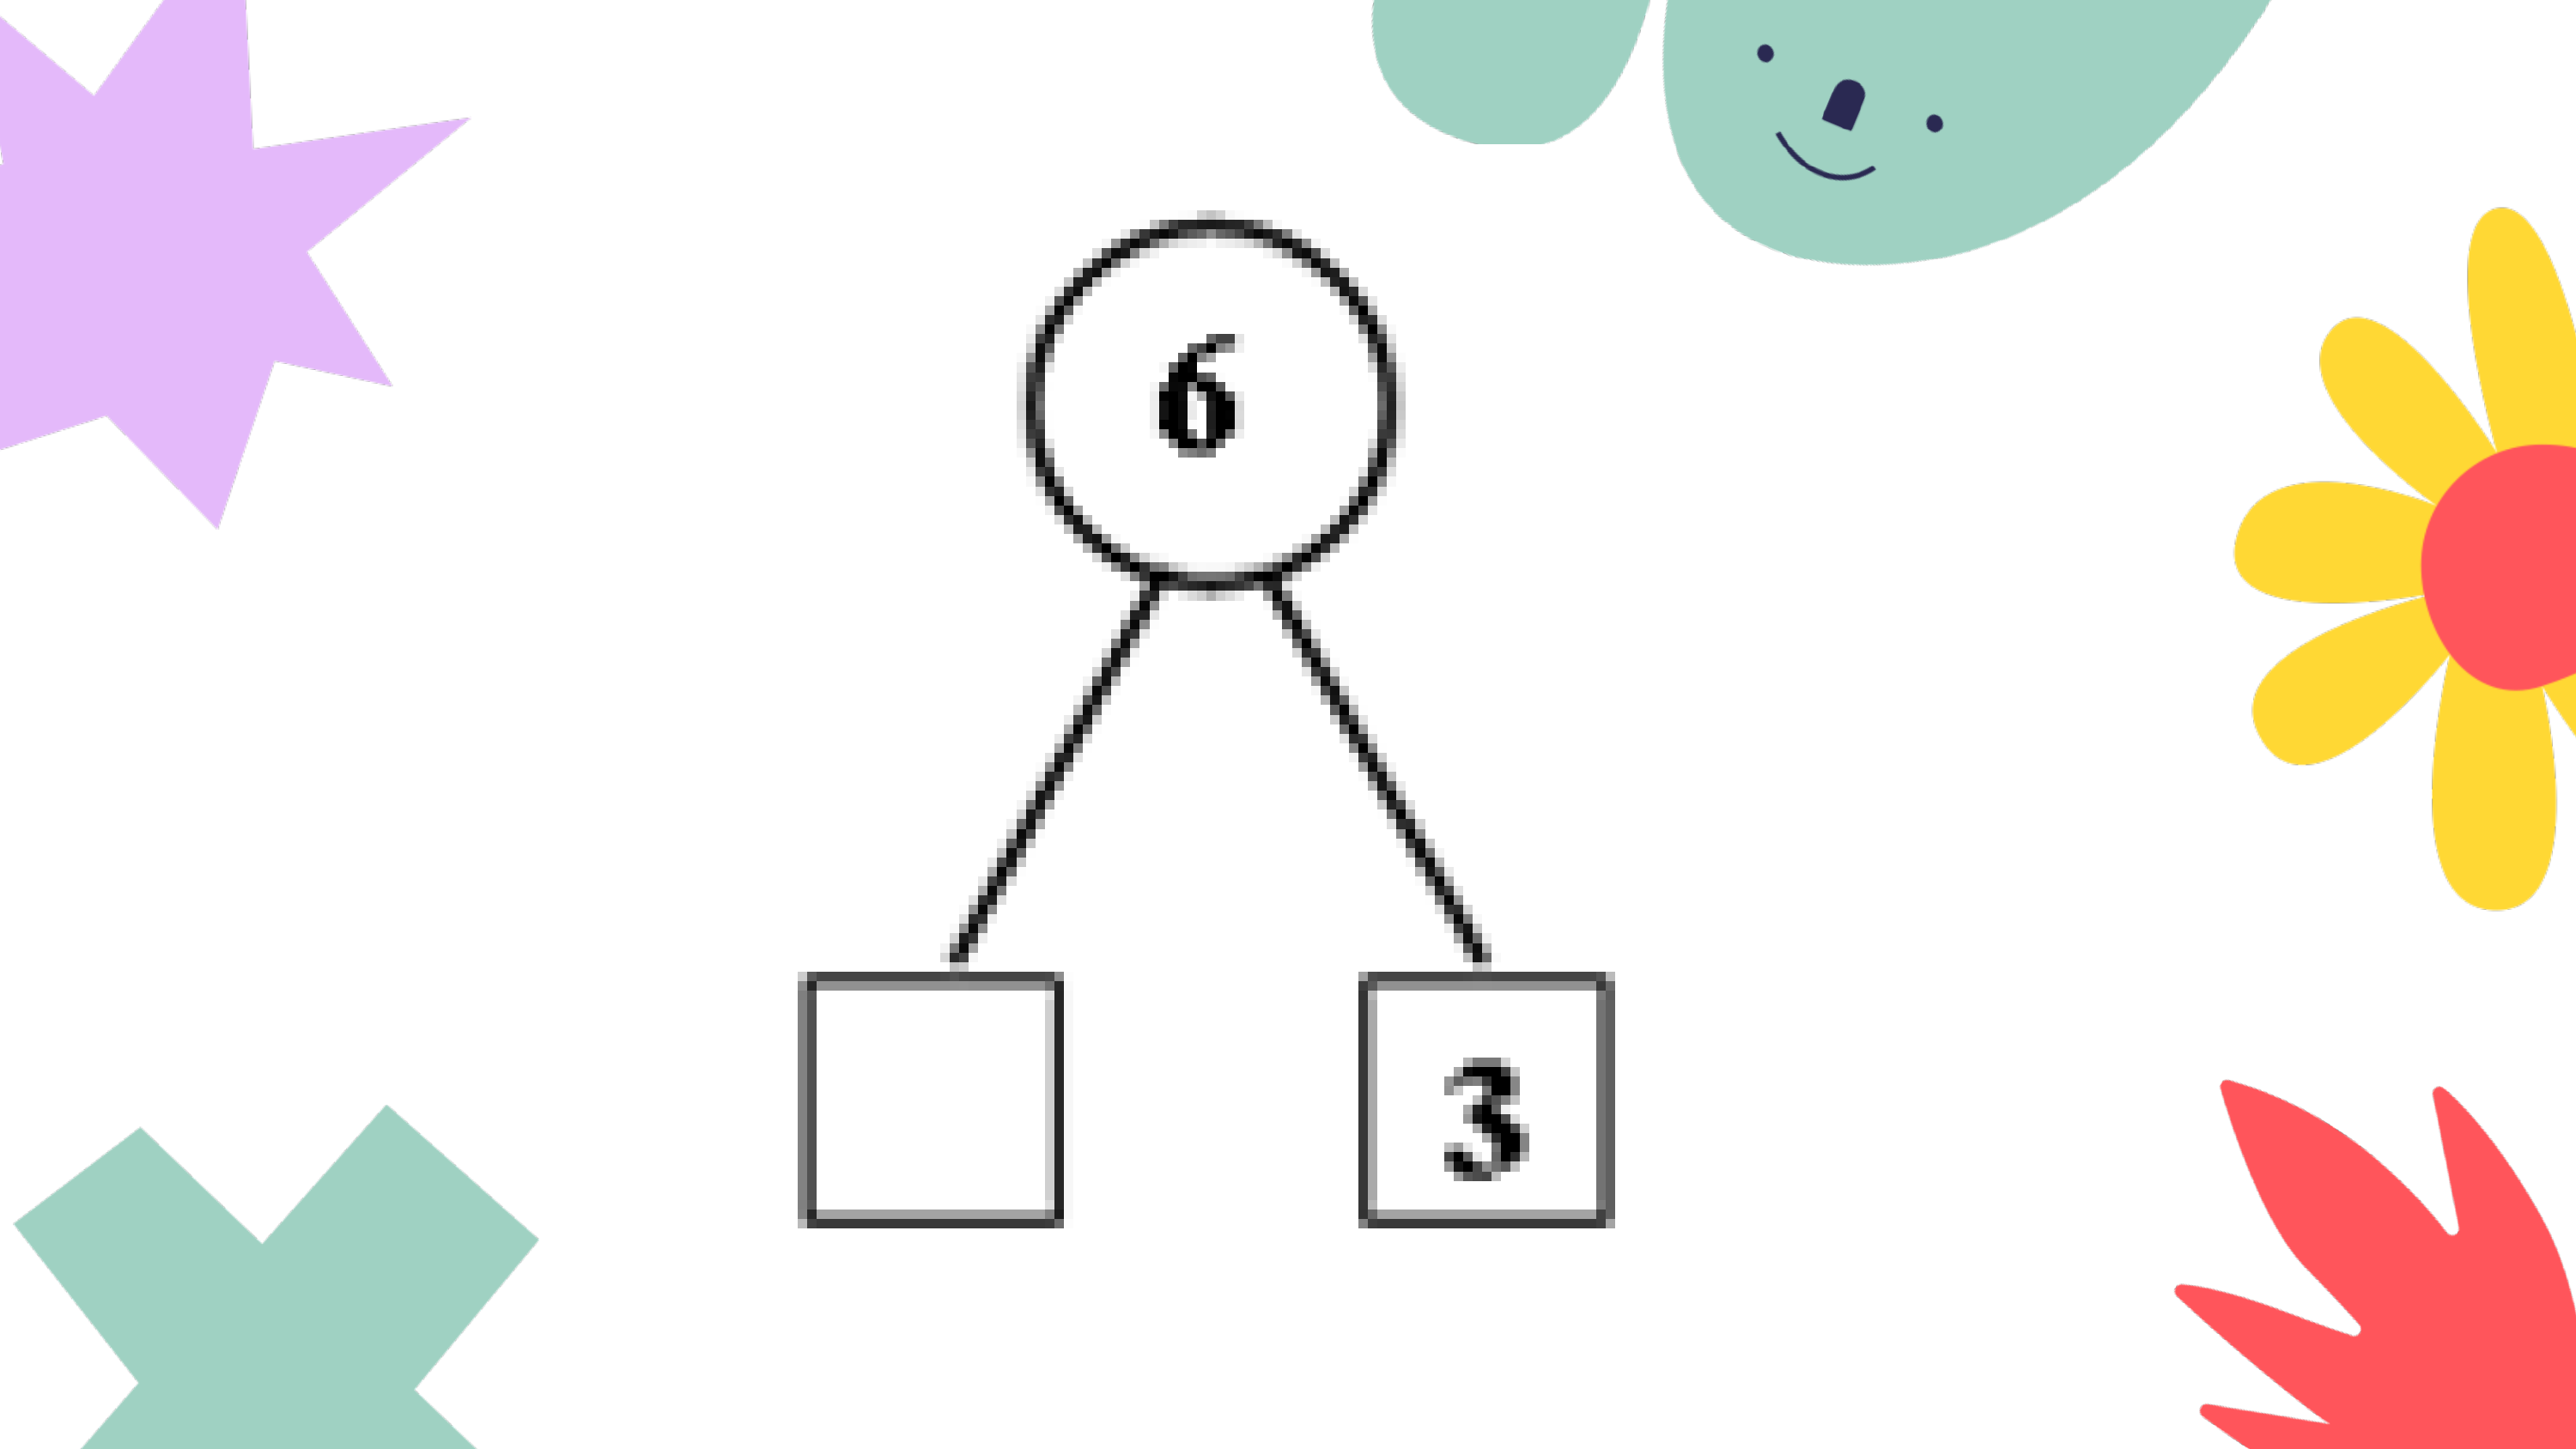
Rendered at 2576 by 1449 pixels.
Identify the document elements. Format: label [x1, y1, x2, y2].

picture [0, 1105, 589, 1449]
picture [2062, 985, 2576, 1449]
picture [0, 0, 471, 530]
picture [733, 0, 2576, 1391]
